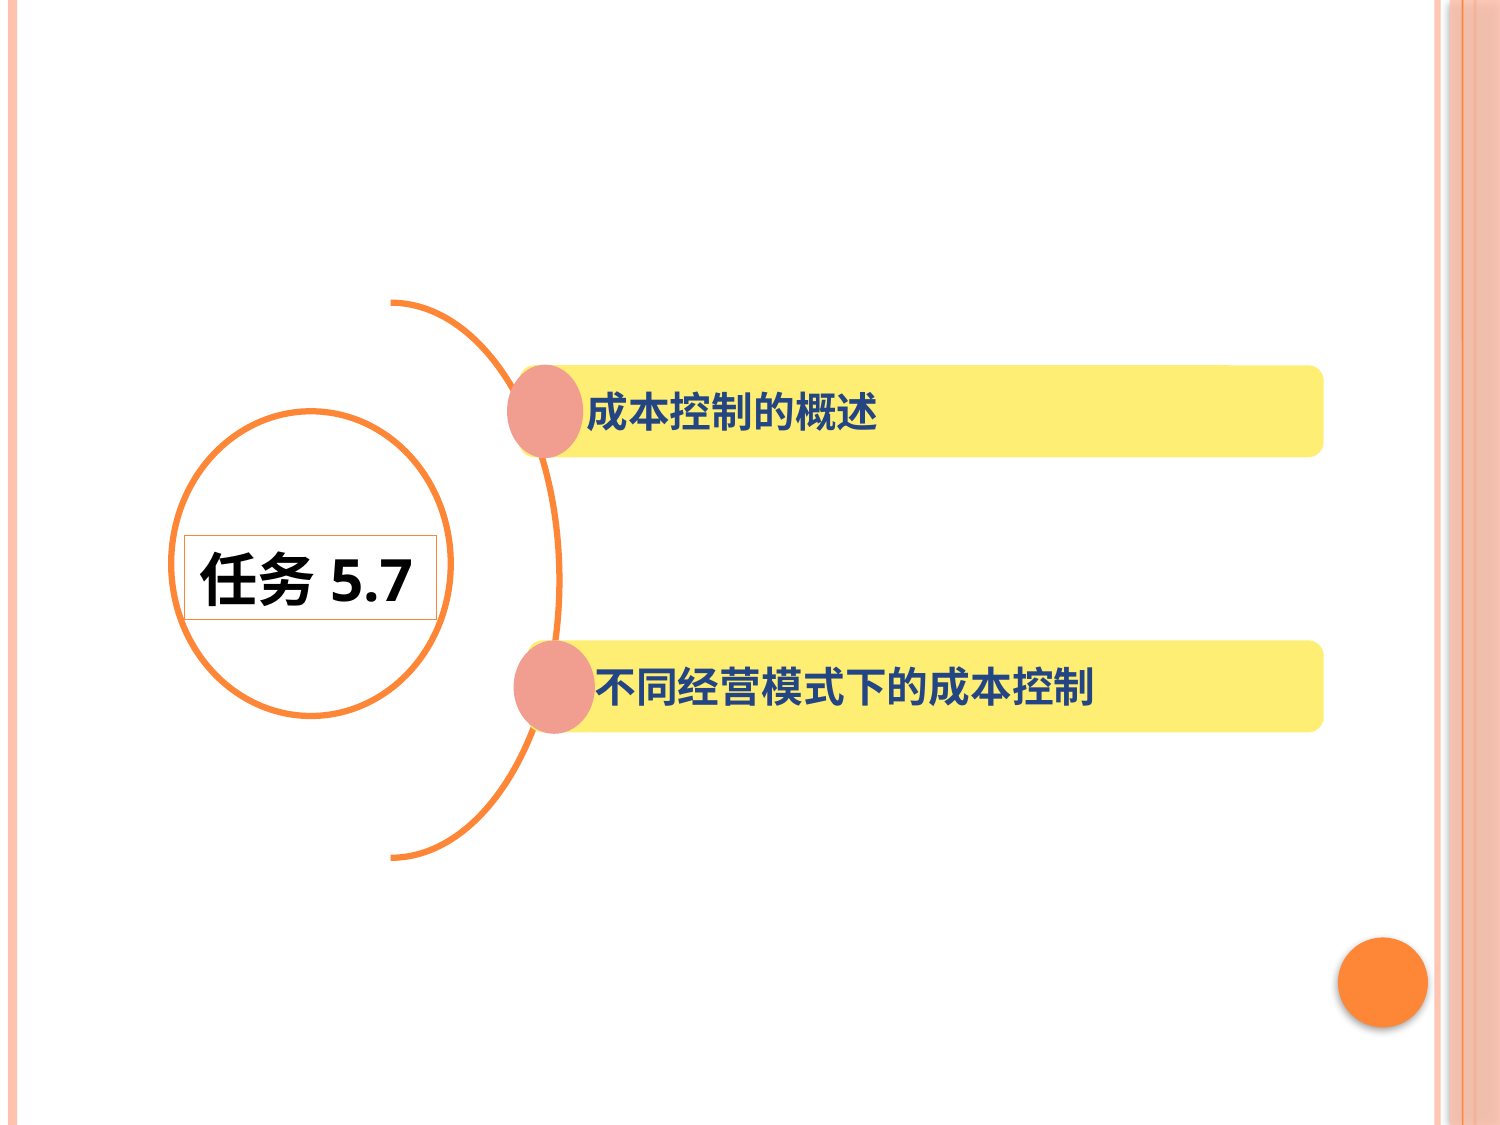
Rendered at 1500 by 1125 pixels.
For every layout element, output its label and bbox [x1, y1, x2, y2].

text_box [390, 300, 562, 860]
text_box [506, 364, 1325, 459]
text_box [170, 410, 452, 717]
text_box [513, 639, 1325, 735]
